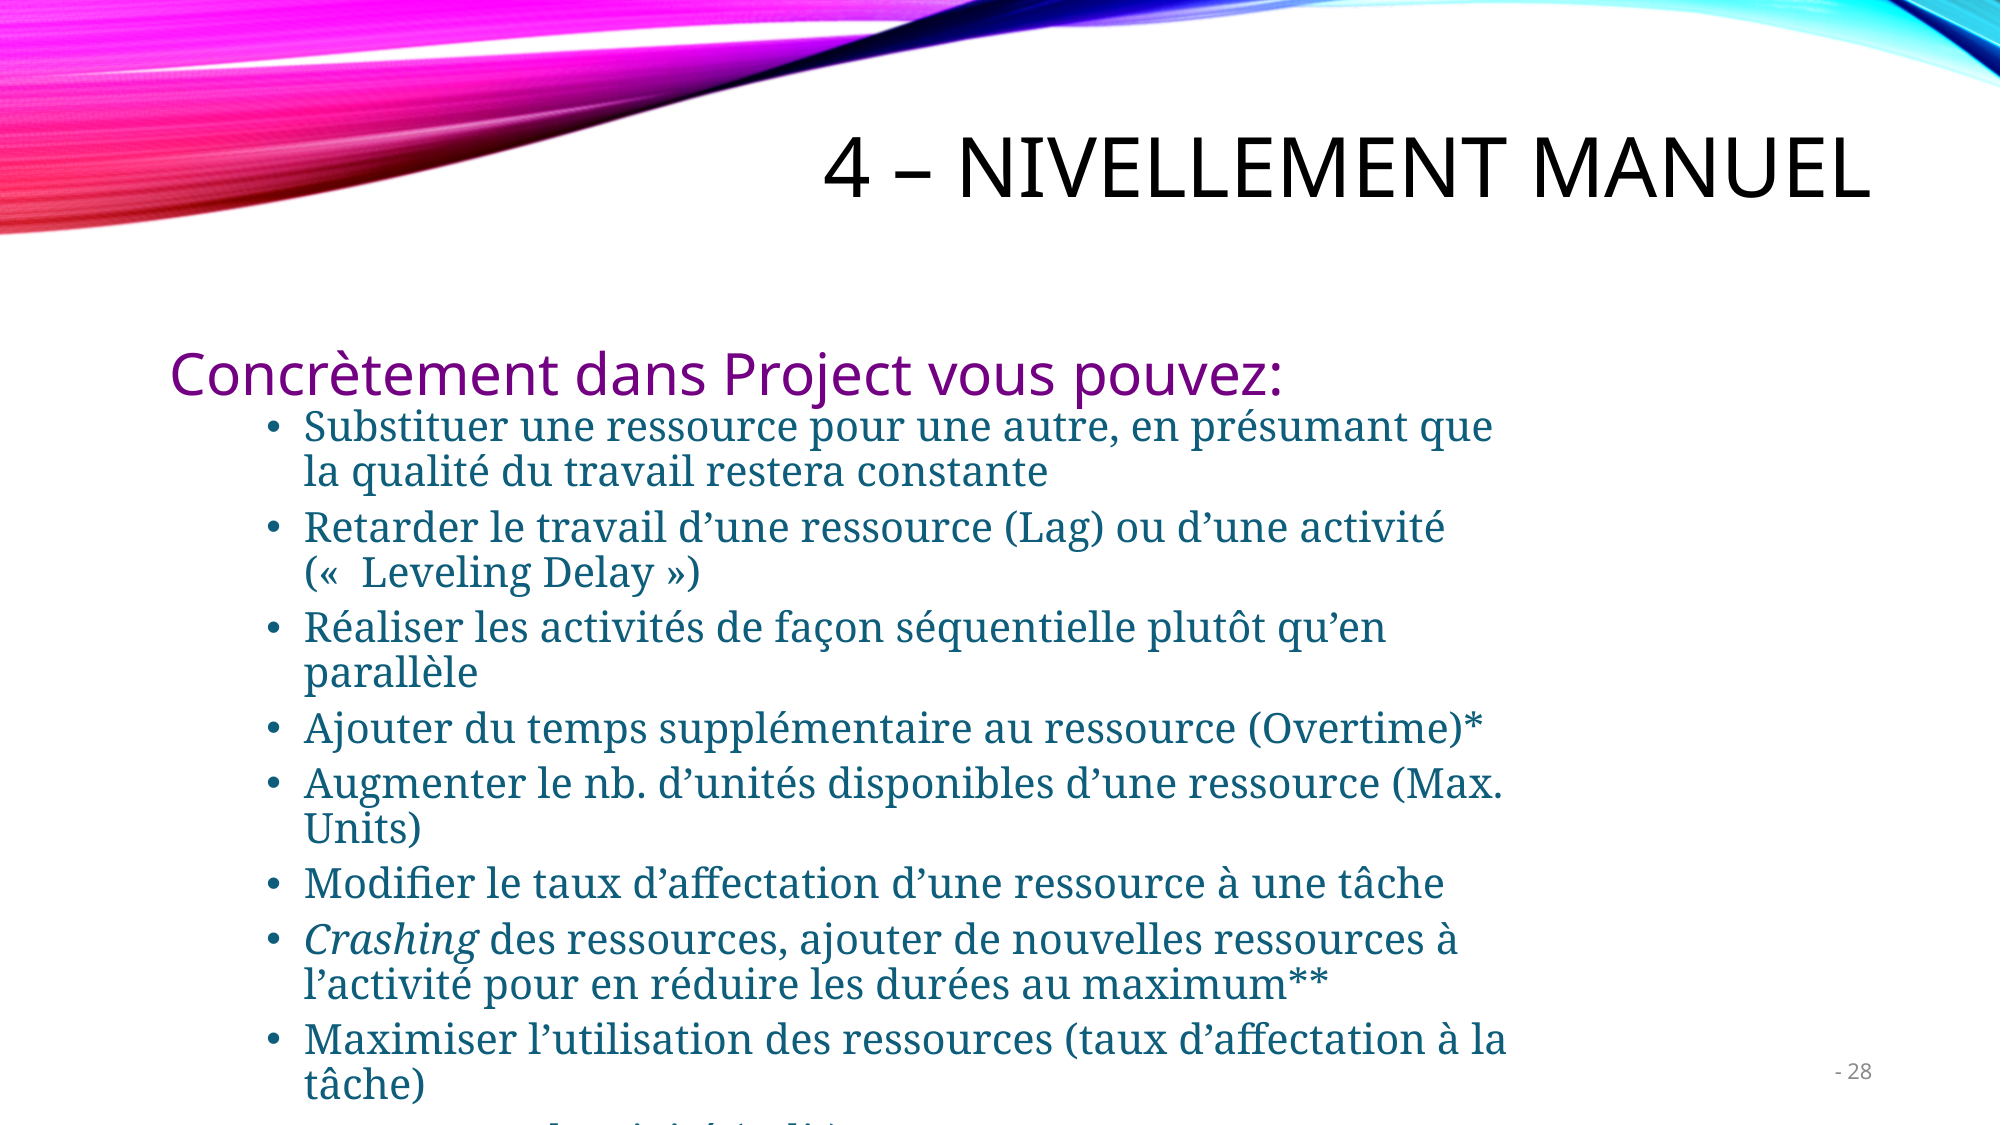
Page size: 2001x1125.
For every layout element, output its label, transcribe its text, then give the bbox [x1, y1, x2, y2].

picture [1910, 0, 2000, 45]
slide_number 28 [1808, 1042, 1888, 1103]
picture [0, 0, 2000, 237]
picture [1890, 0, 2000, 75]
title 4 – Nivellement Manuel [638, 64, 1888, 277]
text_box Concrètement dans Project vous pouvez: [154, 259, 1841, 415]
list Substituer une ressource pour une autre, en présumant que la qualité du travail restera constante Retarder le travail d’une ressource (Lag) ou d’une activité (« Leveling Delay ») Réaliser les activités de façon séquentielle plutôt qu’en parallèle Ajouter du temps supplémentaire au ressource (Overtime)* Augmenter le nb. d’unités disponibles d’une ressource (Max. Units) Modifier le taux d’affectation d’une ressource à une tâche Crashing des ressources, ajouter de nouvelles ressources à l’activité pour en réduire les durées au maximum** Maximiser l’utilisation des ressources (taux d’affectation à la tâche) Fragmenter l’activité (split) ….. [176, 398, 1527, 1125]
